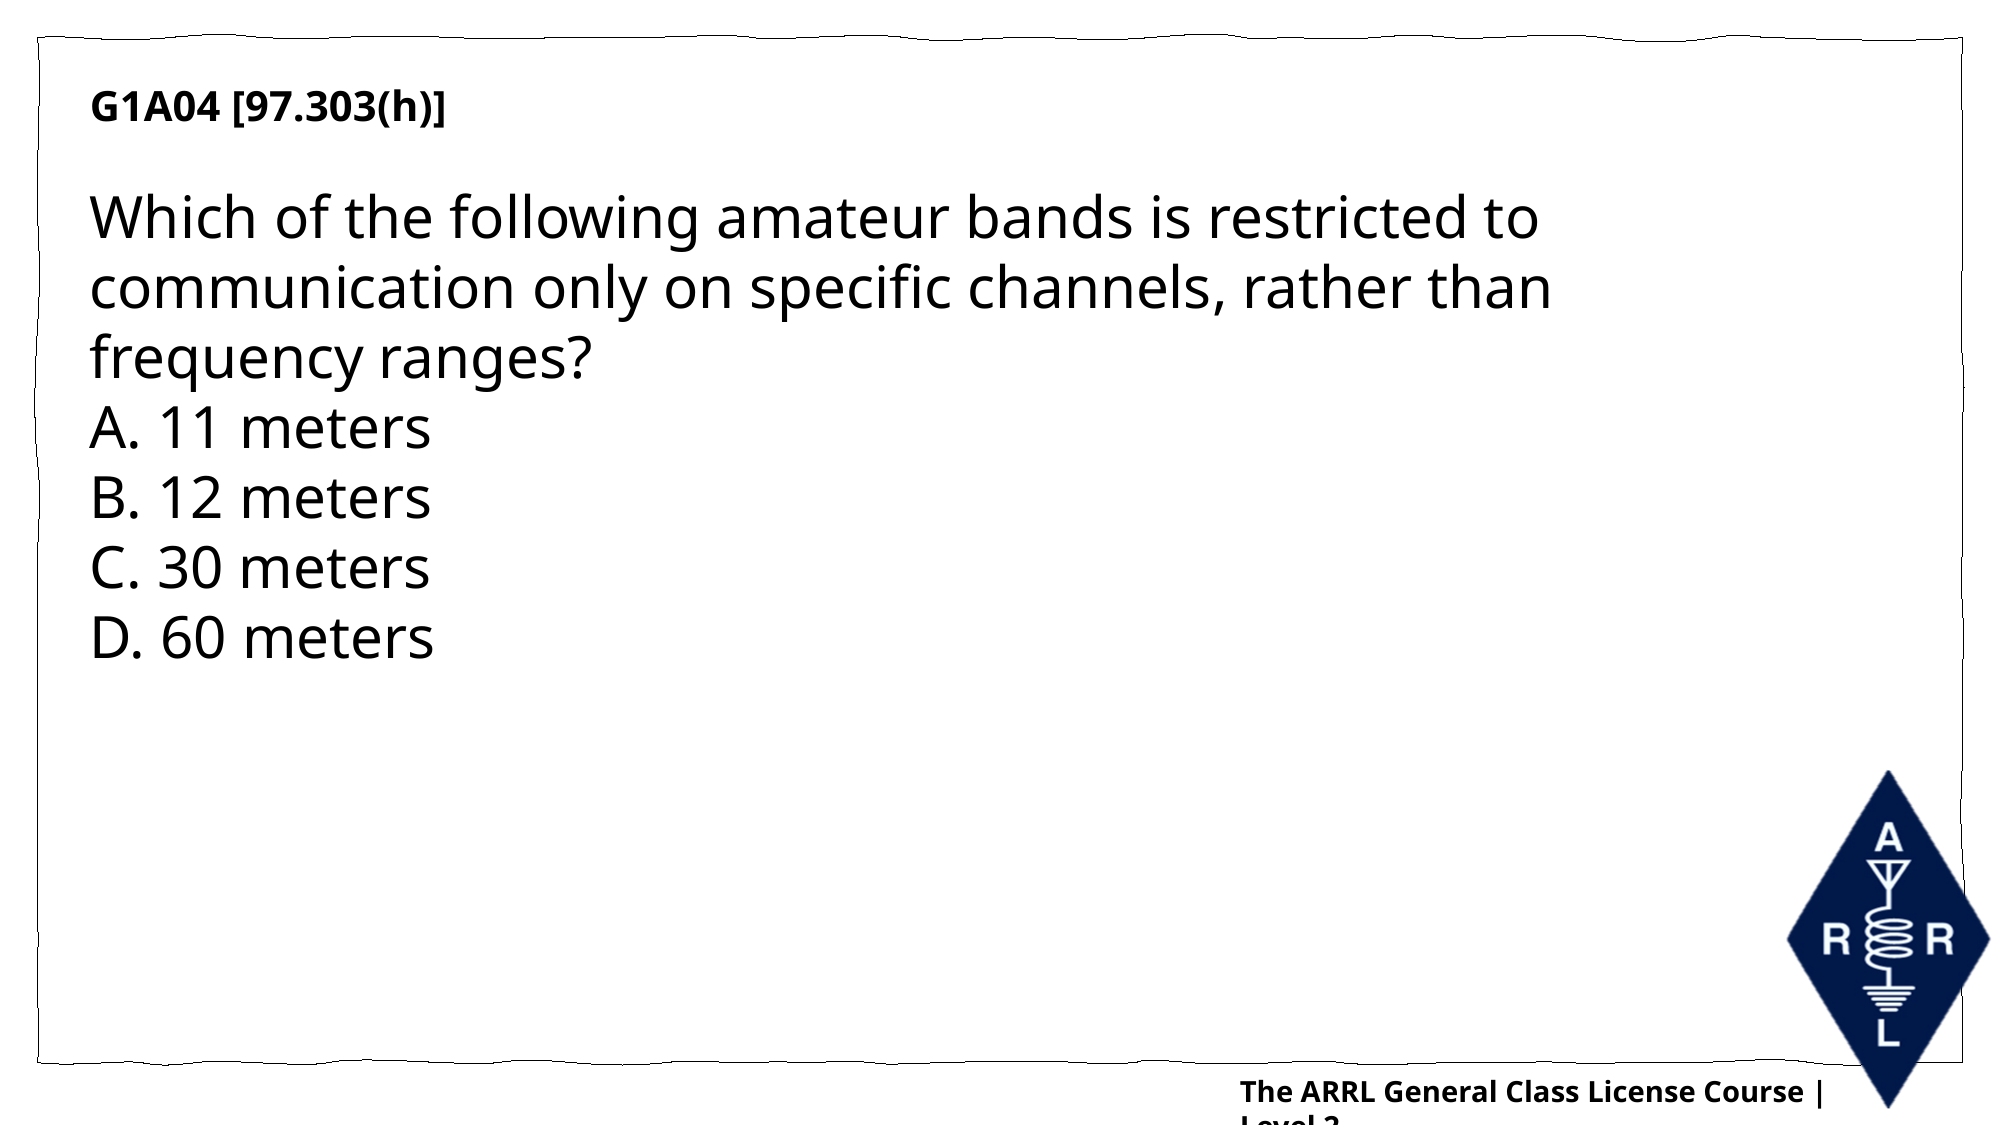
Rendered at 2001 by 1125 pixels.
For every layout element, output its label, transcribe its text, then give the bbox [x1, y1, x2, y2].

text_box G1A04 [97.303(h)] Which of the following amateur bands is restricted to communication only on specific channels, rather than frequency ranges? A. 11 meters B. 12 meters C. 30 meters D. 60 meters [75, 72, 1850, 678]
picture [1773, 752, 1999, 1125]
